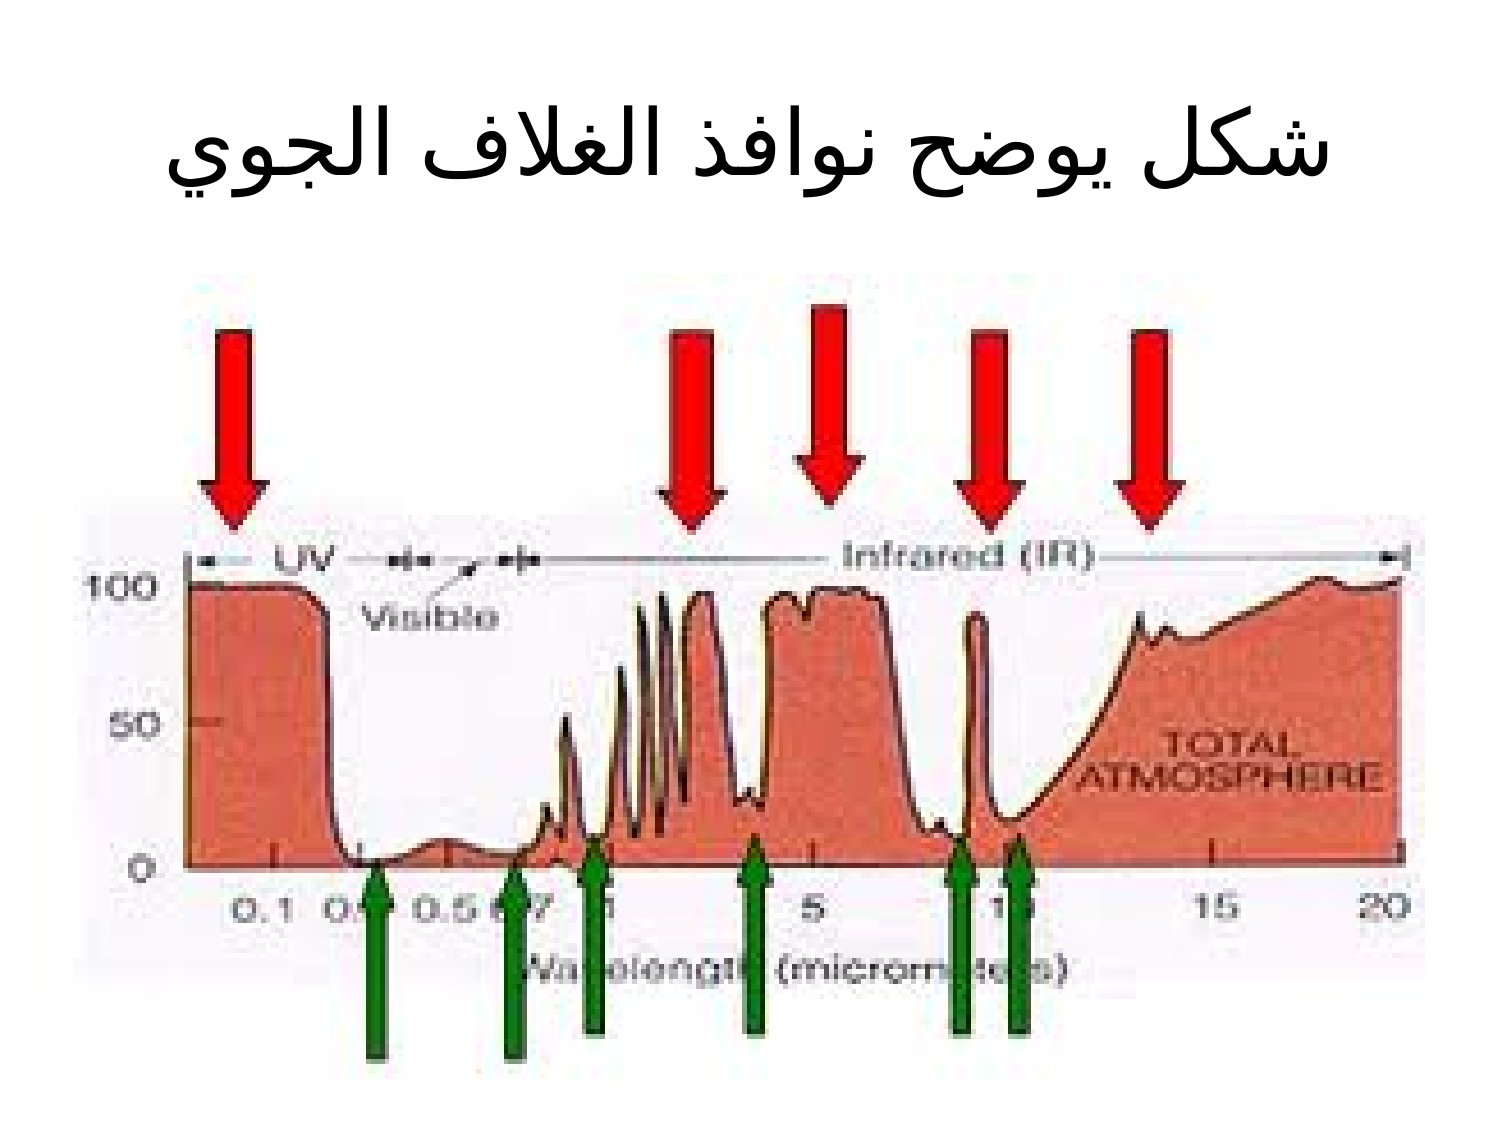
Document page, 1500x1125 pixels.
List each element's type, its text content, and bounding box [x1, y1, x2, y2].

title شكل يوضح نوافذ الغلاف الجوي [75, 45, 1425, 233]
picture [37, 274, 1426, 1101]
